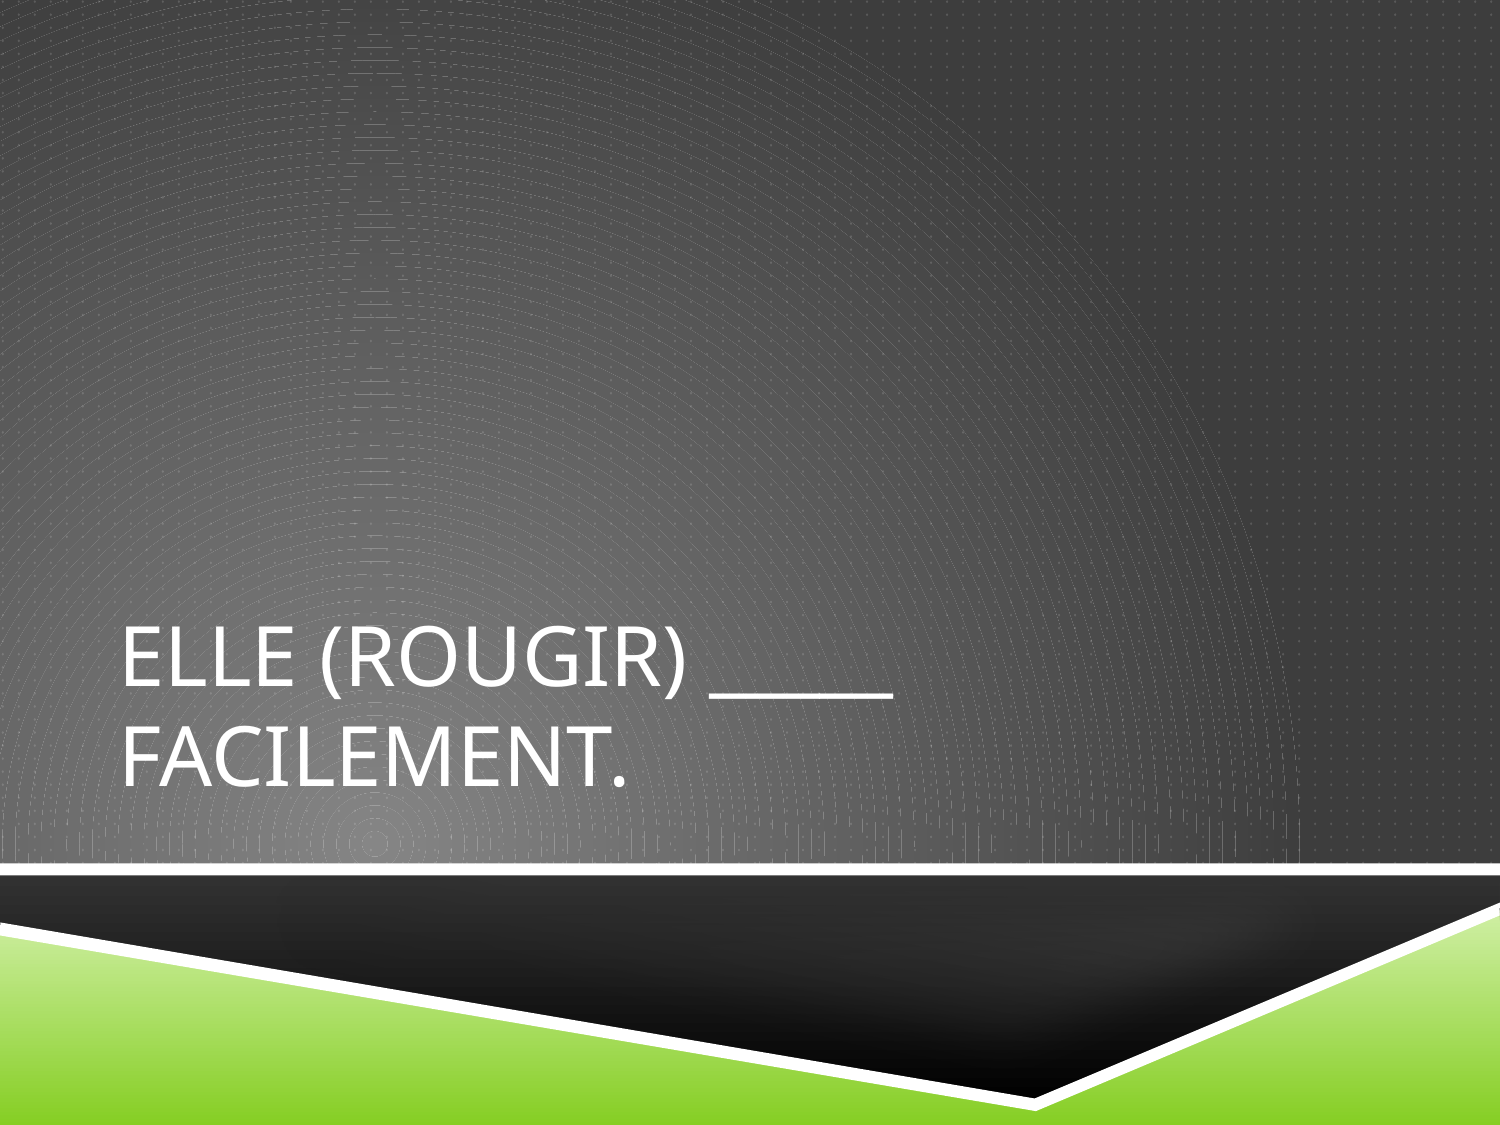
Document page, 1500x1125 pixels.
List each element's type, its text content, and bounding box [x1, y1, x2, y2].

title Elle (rougir) _____ facilement. [118, 596, 1394, 820]
